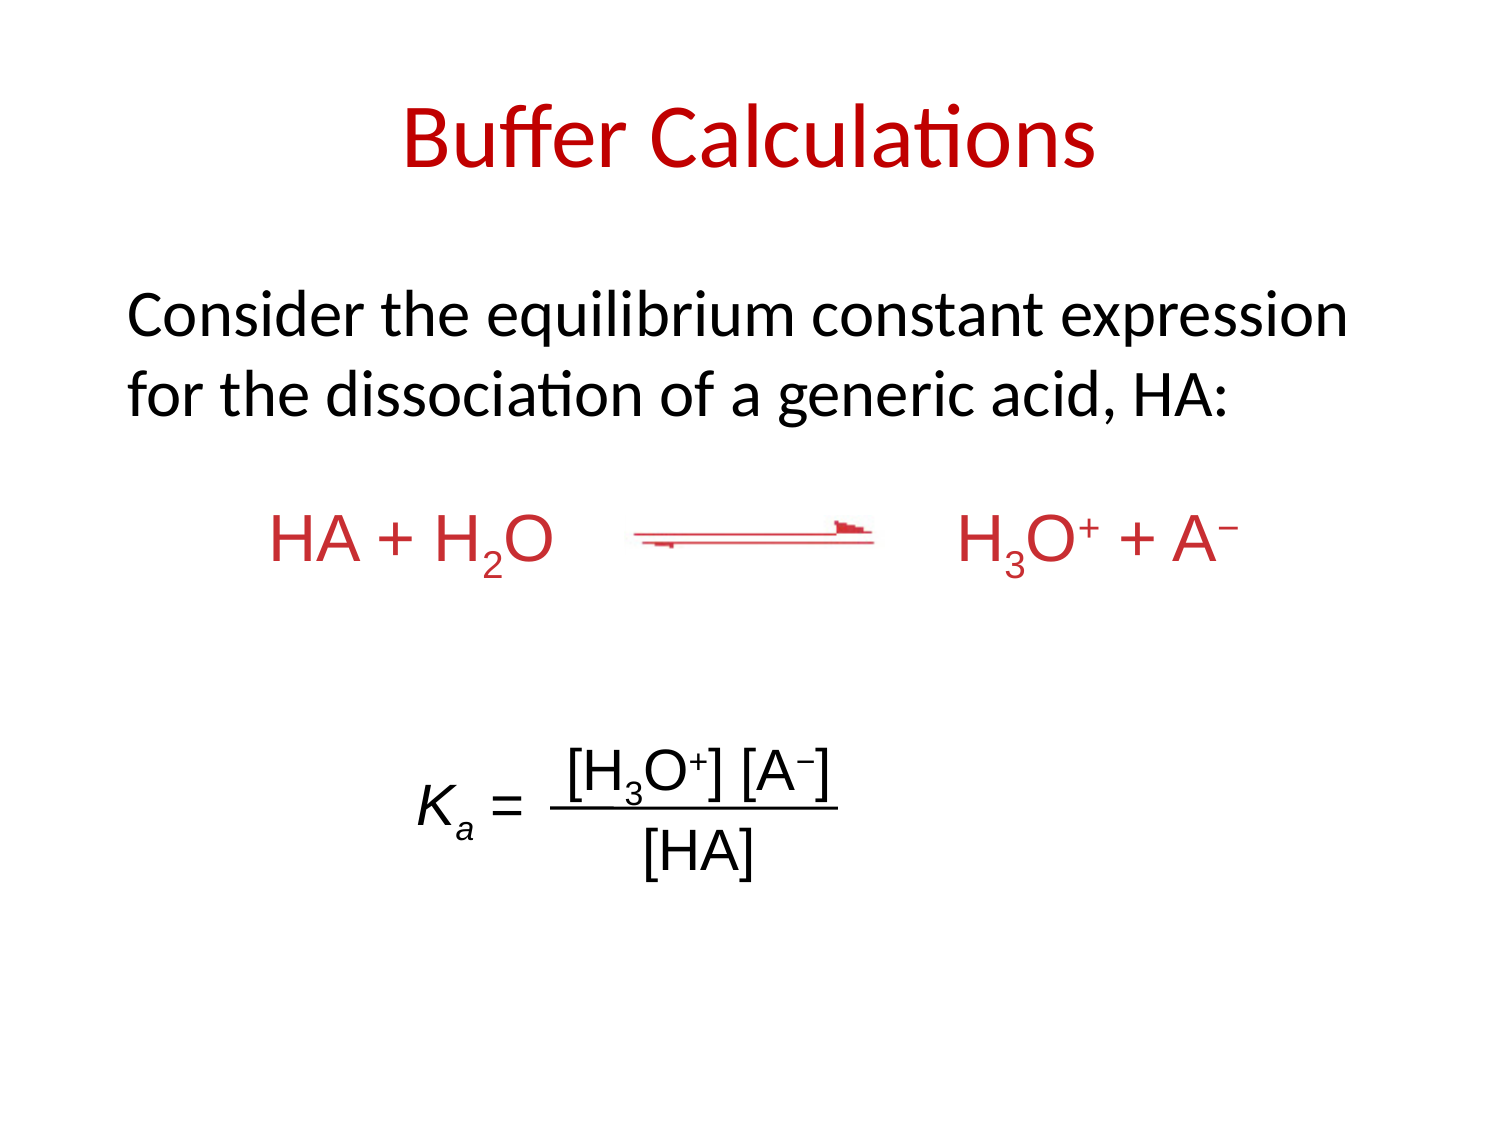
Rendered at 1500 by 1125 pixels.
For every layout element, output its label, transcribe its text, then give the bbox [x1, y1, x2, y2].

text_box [250, 487, 1262, 583]
text_box Buffer Calculations [0, 37, 1500, 225]
text_box Consider the equilibrium constant expression for the dissociation of a generic acid, HA: [112, 262, 1388, 538]
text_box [399, 724, 853, 882]
